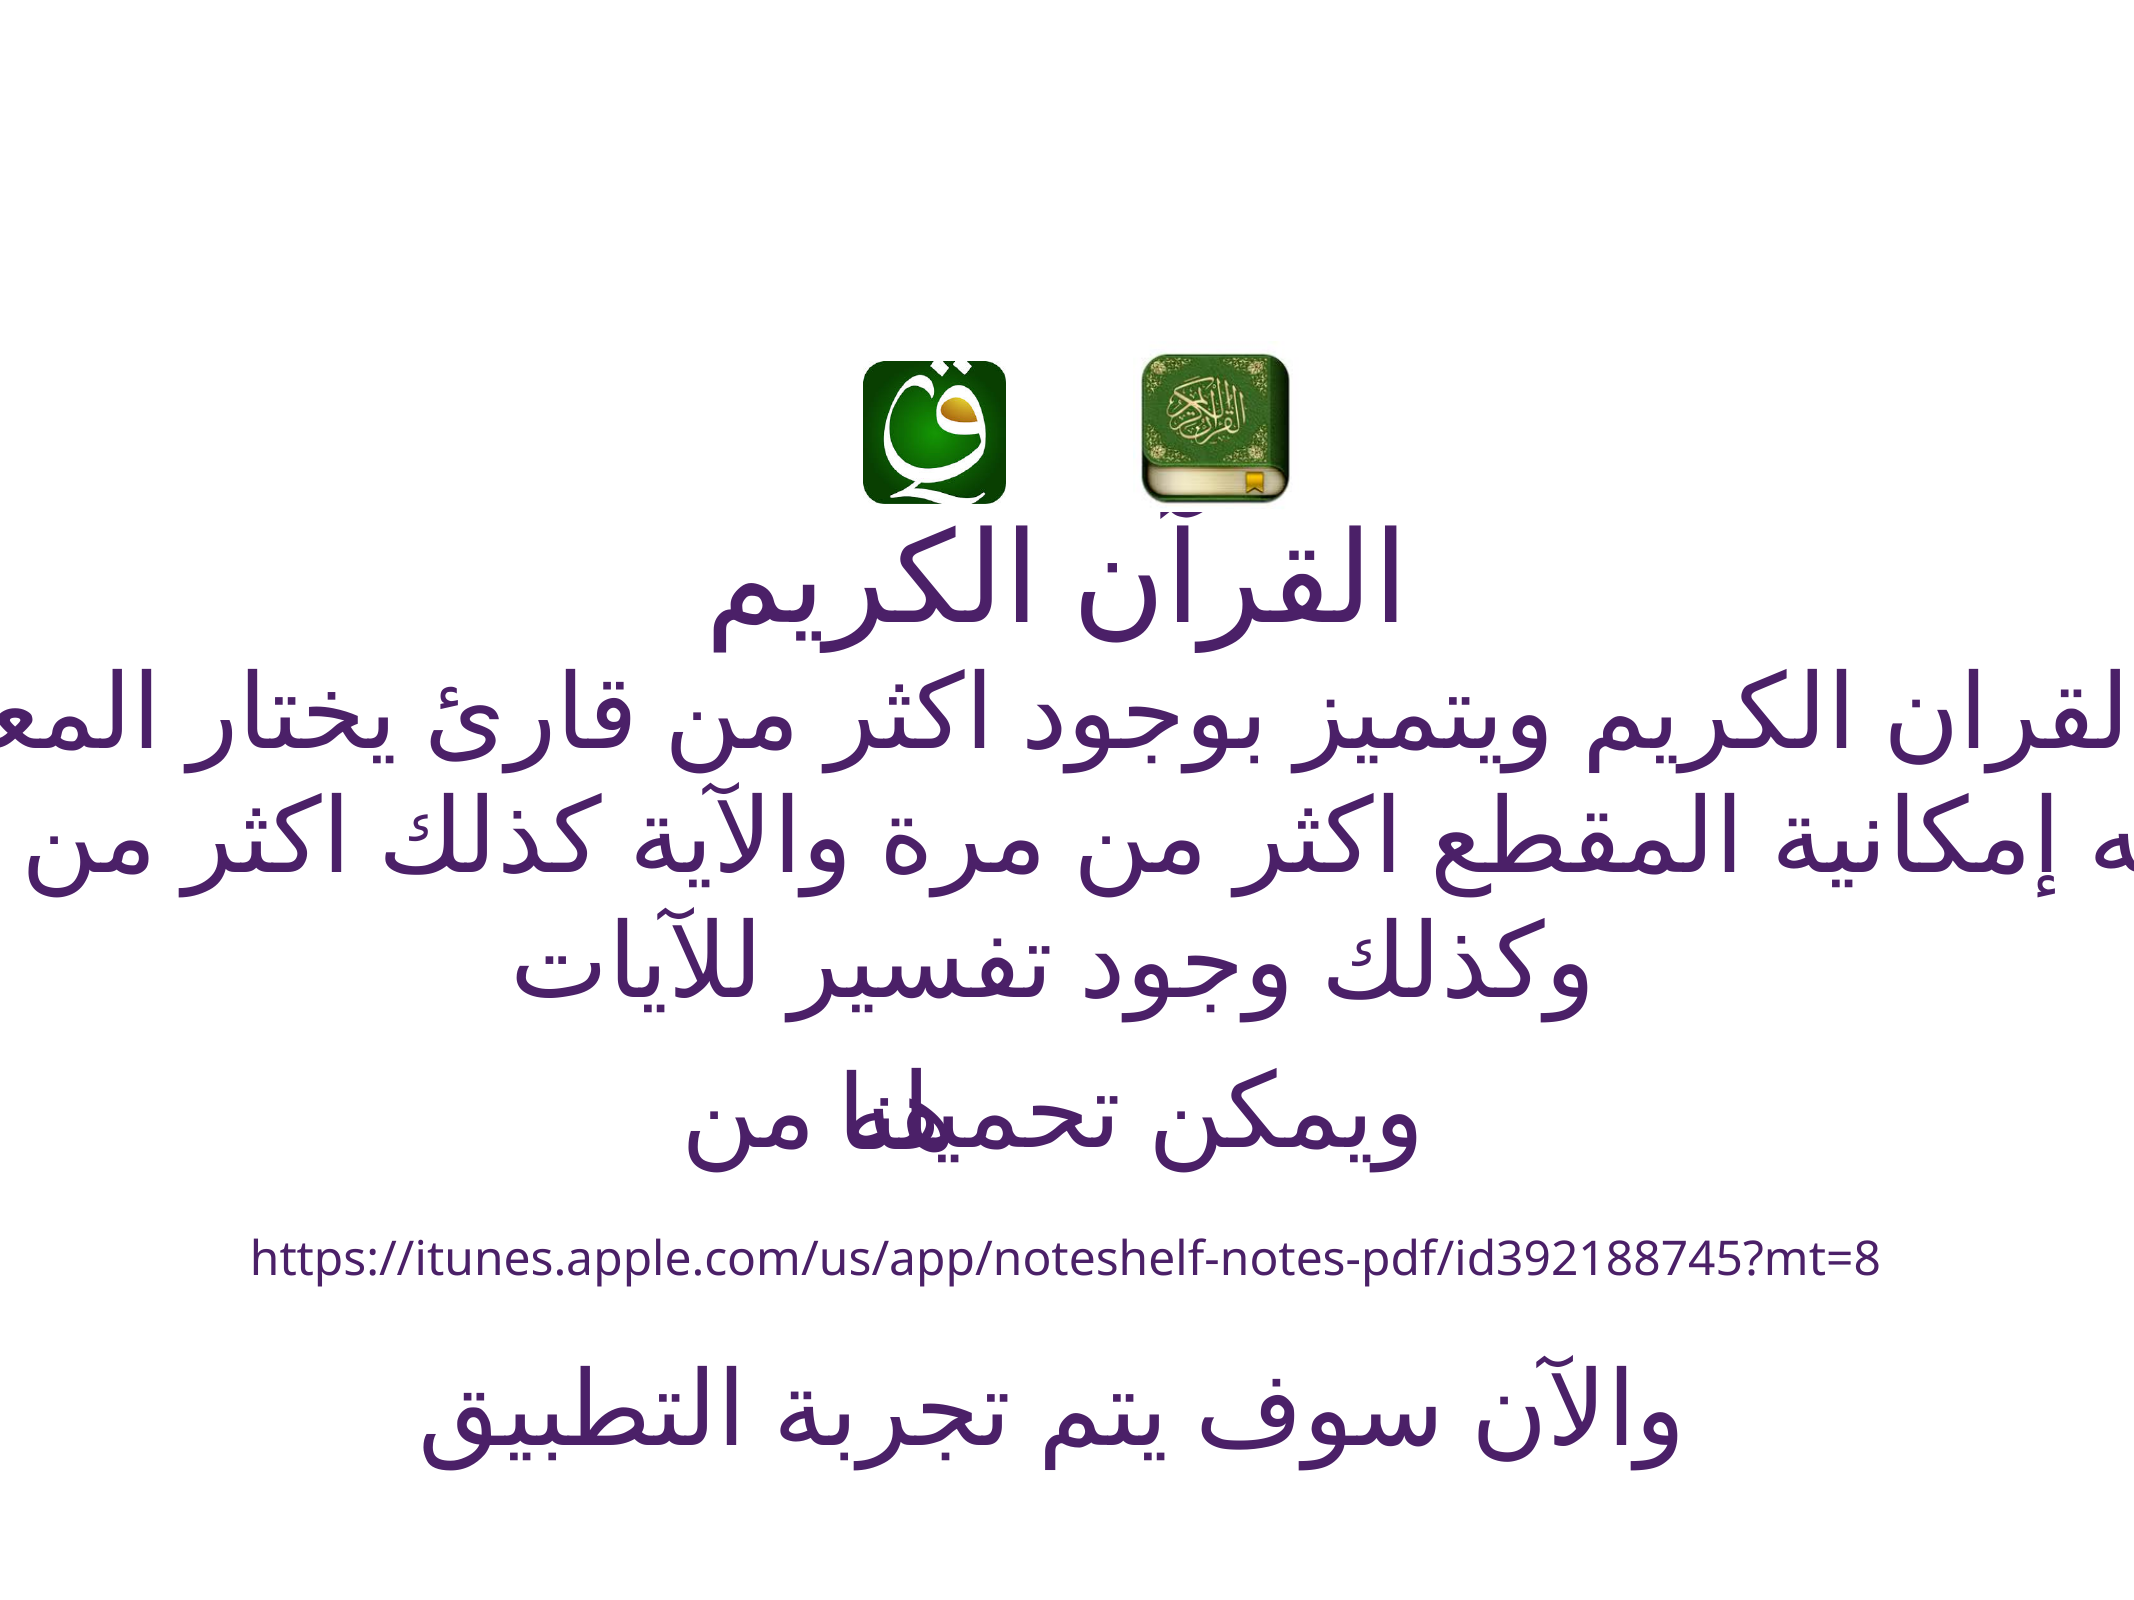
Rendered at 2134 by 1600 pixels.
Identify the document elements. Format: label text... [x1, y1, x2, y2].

text_box هنا [829, 1036, 965, 1179]
text_box https://itunes.apple.com/us/app/noteshelf-notes-pdf/id392188745?mt=8 [241, 1219, 1892, 1294]
picture [1133, 341, 1299, 512]
text_box ويمكن تحميله من [672, 1035, 1461, 1177]
text_box القرآن الكريم [697, 487, 1451, 657]
picture [863, 361, 1006, 504]
text_box والآن سوف يتم تجربة التطبيق [410, 1333, 1723, 1475]
text_box هو خاص بالقران الكريم ويتميز بوجود اكثر من قارئ يختار المعلم من يريد وفيه إمكانية المقطع اكثر من مرة والآية كذلك اكثر من مرة وكذلك وجود تفسير للآيات [0, 635, 2134, 1027]
